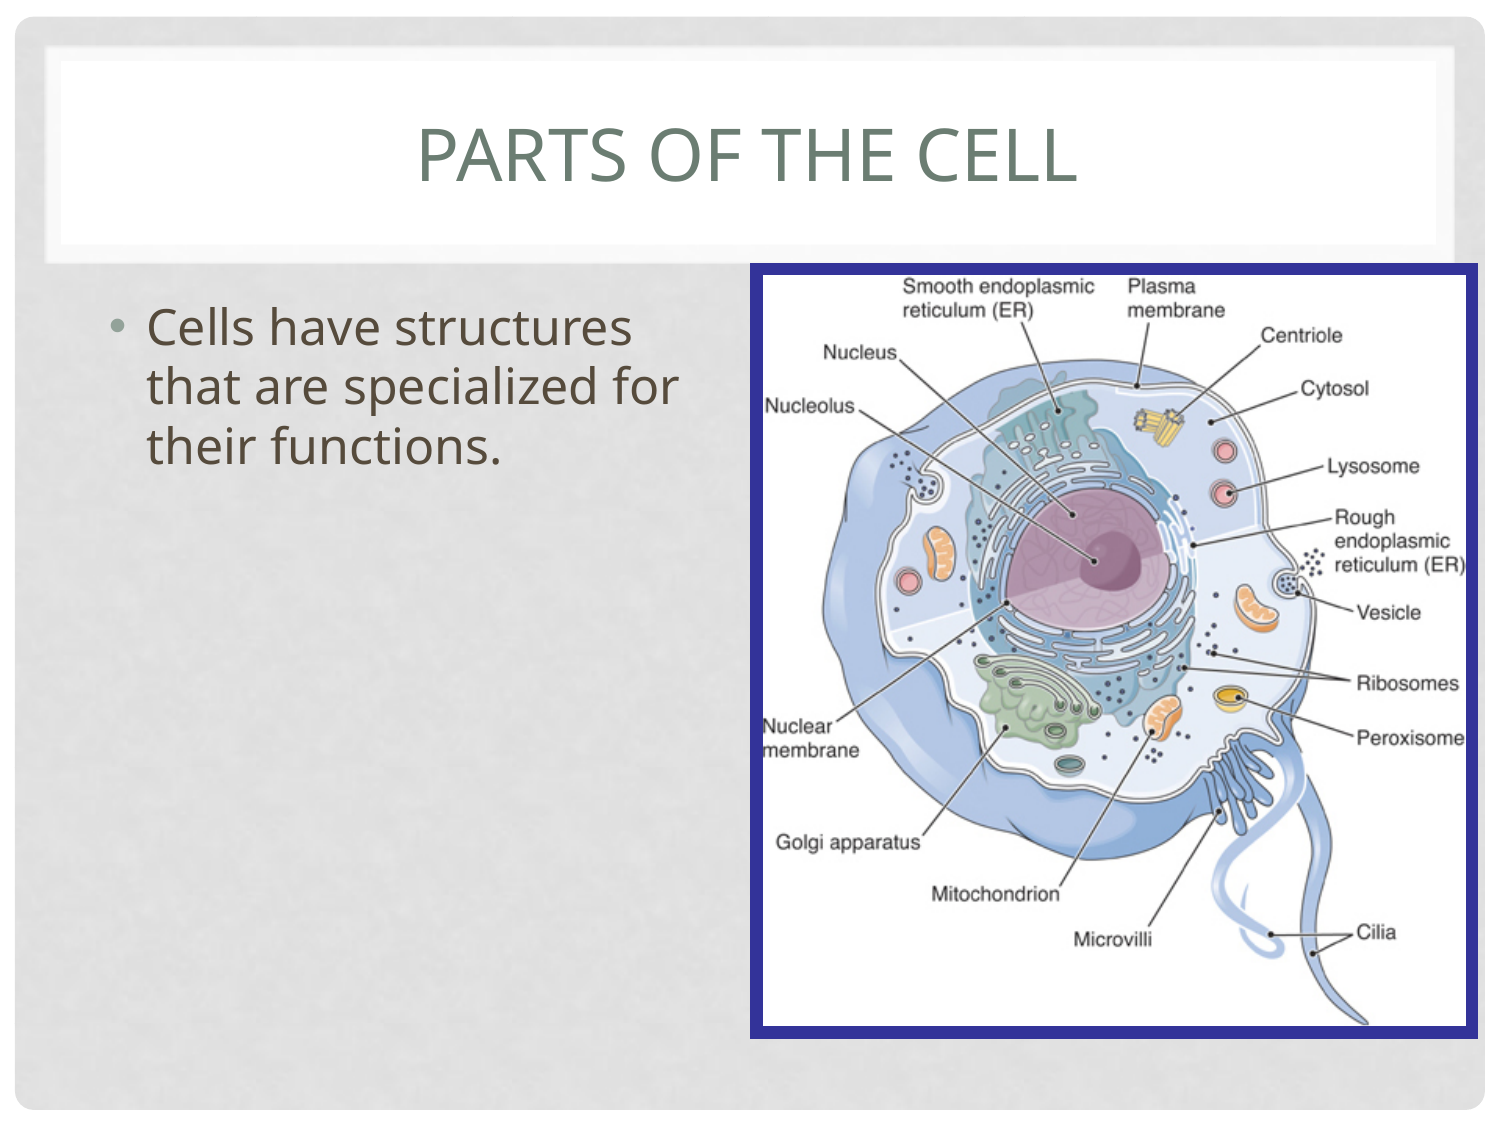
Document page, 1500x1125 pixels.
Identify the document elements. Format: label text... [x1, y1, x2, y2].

list Cells have structures that are specialized for their functions. [75, 287, 738, 1005]
title Parts of the cell [69, 66, 1425, 238]
picture [762, 274, 1466, 1027]
